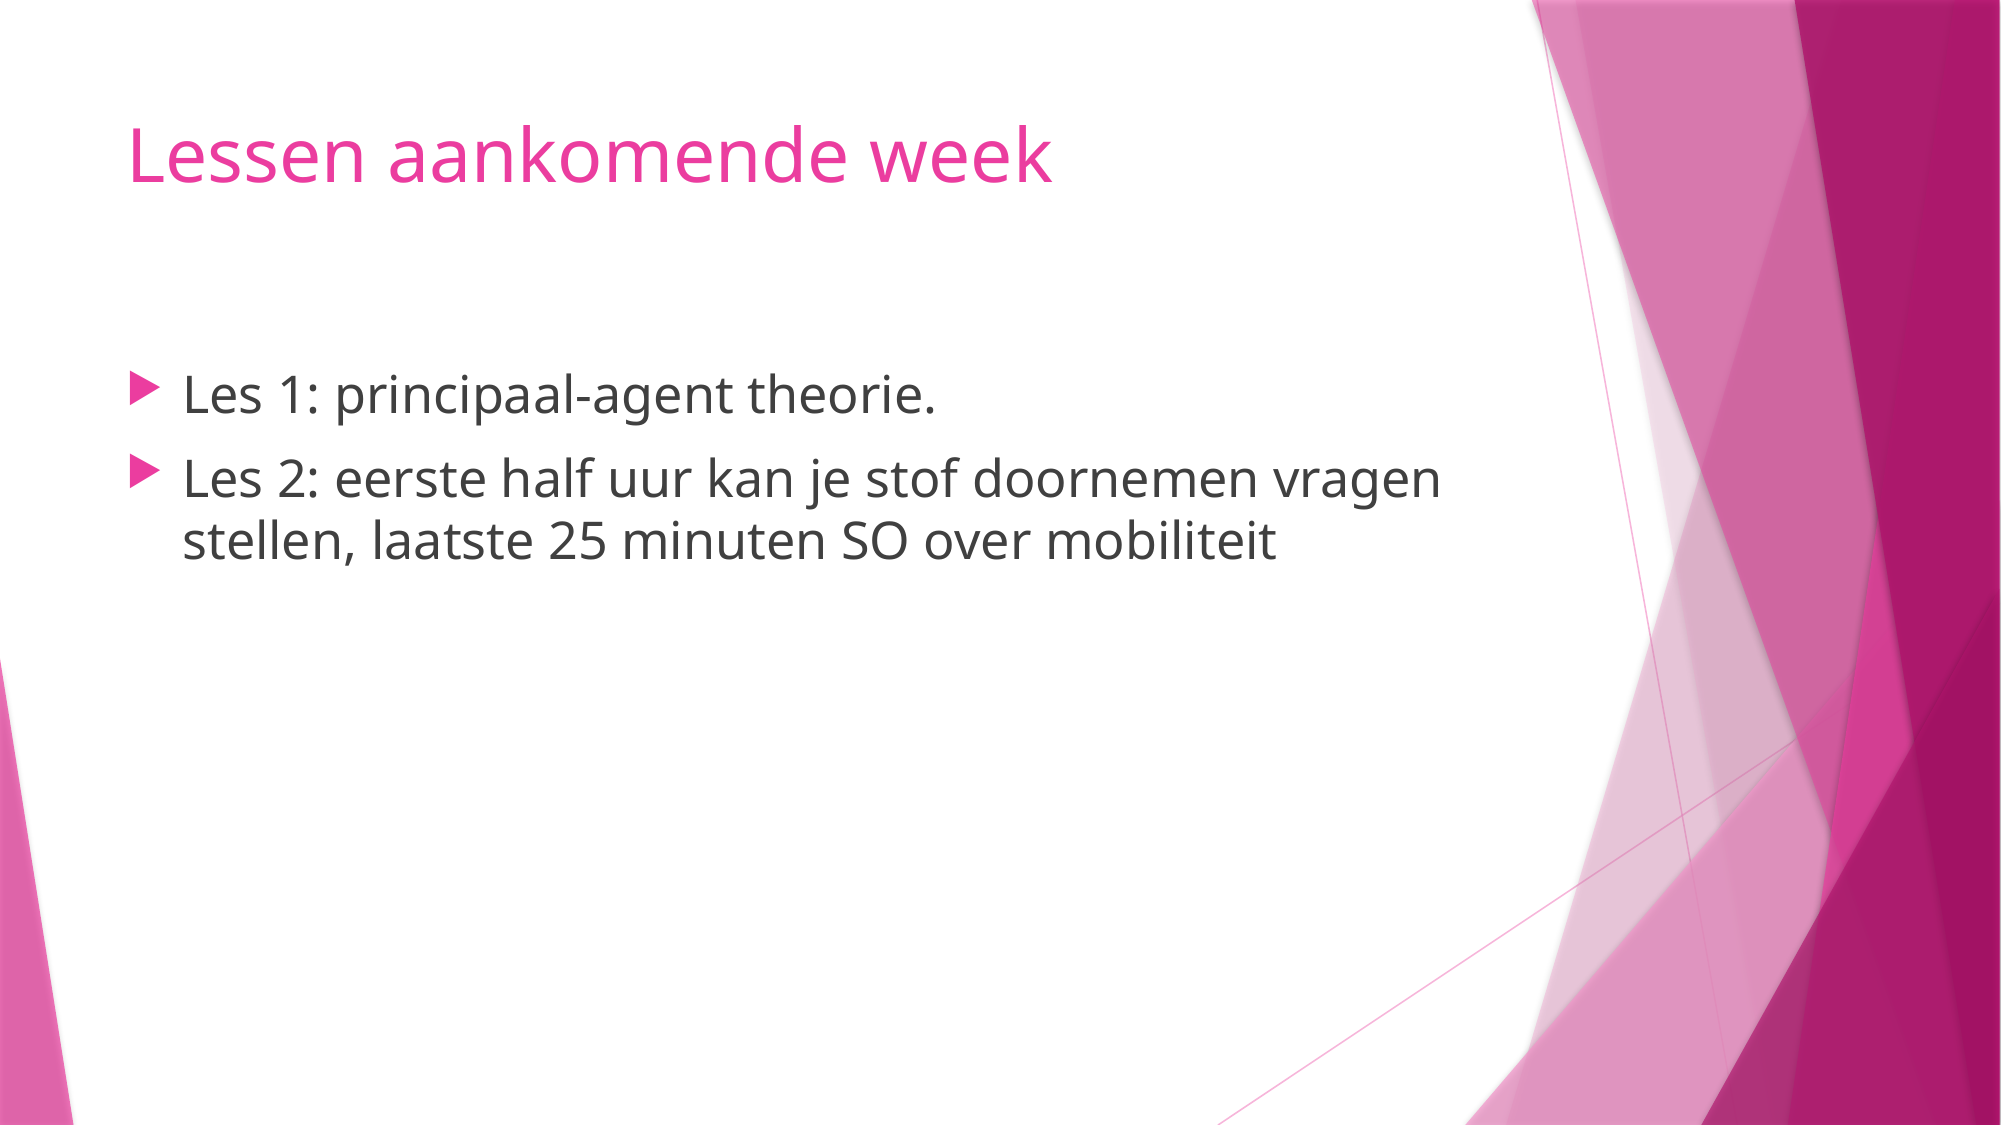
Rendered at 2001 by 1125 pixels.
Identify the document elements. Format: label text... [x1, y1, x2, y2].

list Les 1: principaal-agent theorie. Les 2: eerste half uur kan je stof doornemen vragen stellen, laatste 25 minuten SO over mobiliteit [111, 354, 1522, 992]
title Lessen aankomende week [111, 99, 1522, 317]
